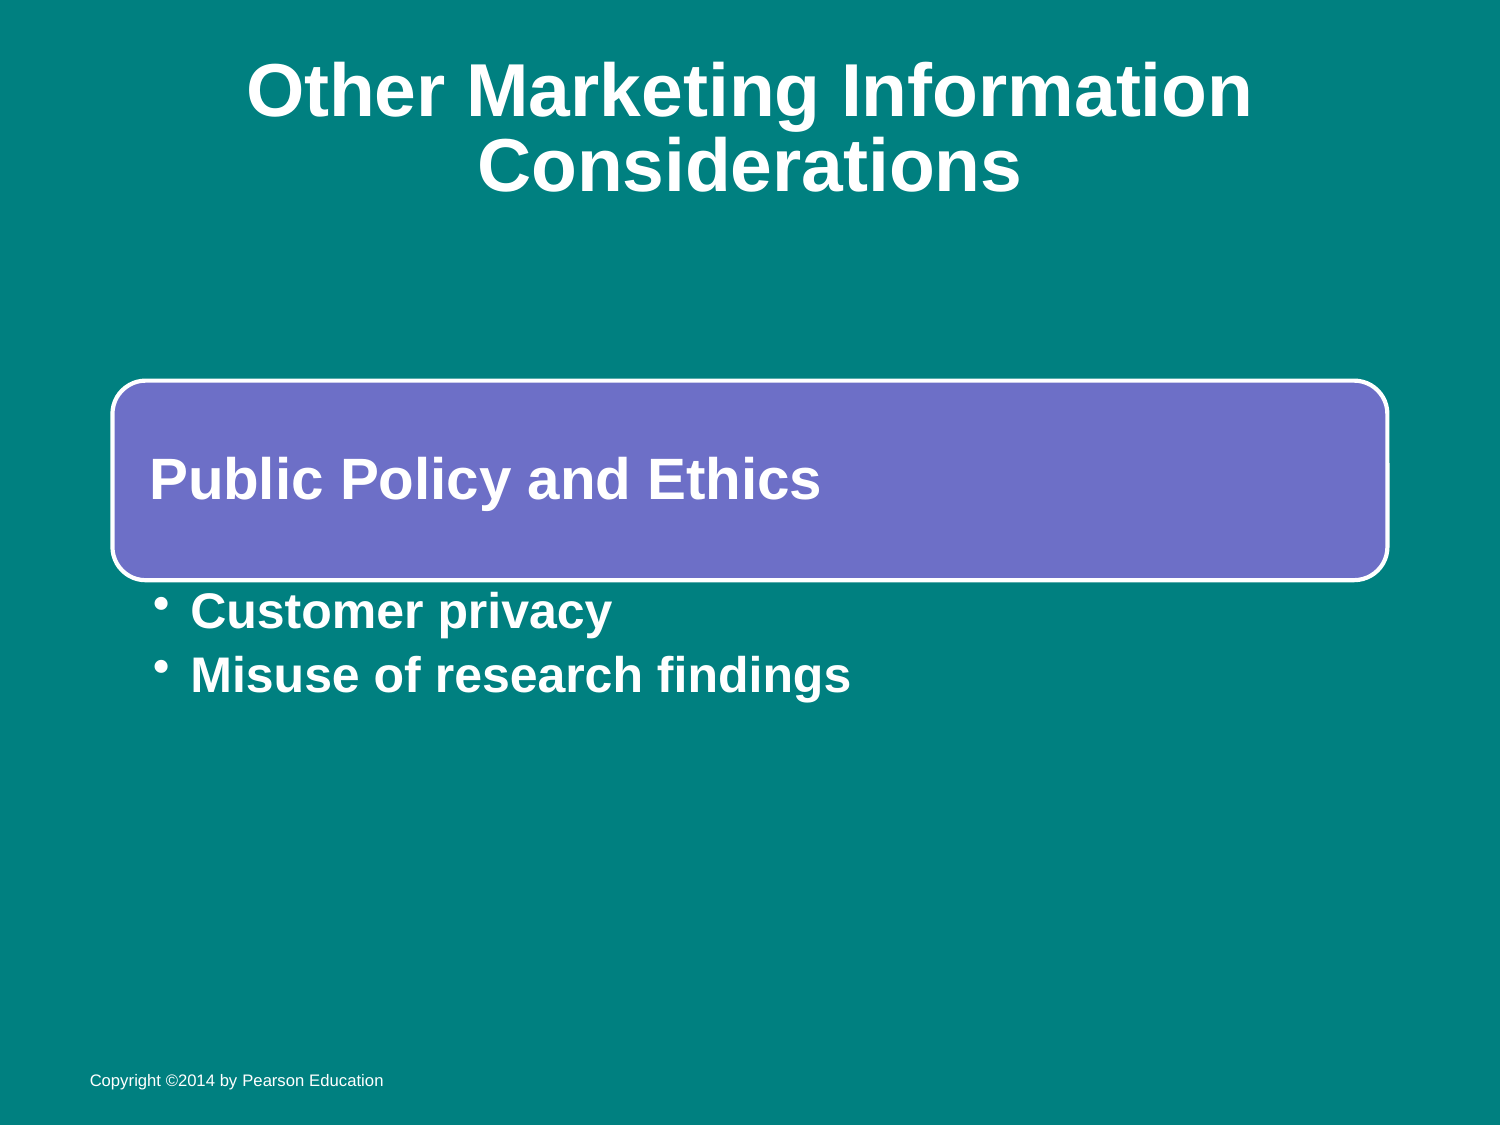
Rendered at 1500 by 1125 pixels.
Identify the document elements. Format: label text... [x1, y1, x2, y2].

title Other Marketing Information Considerations [112, 37, 1388, 226]
text_box Copyright ©2014 by Pearson Education [74, 1062, 825, 1098]
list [112, 274, 1388, 863]
